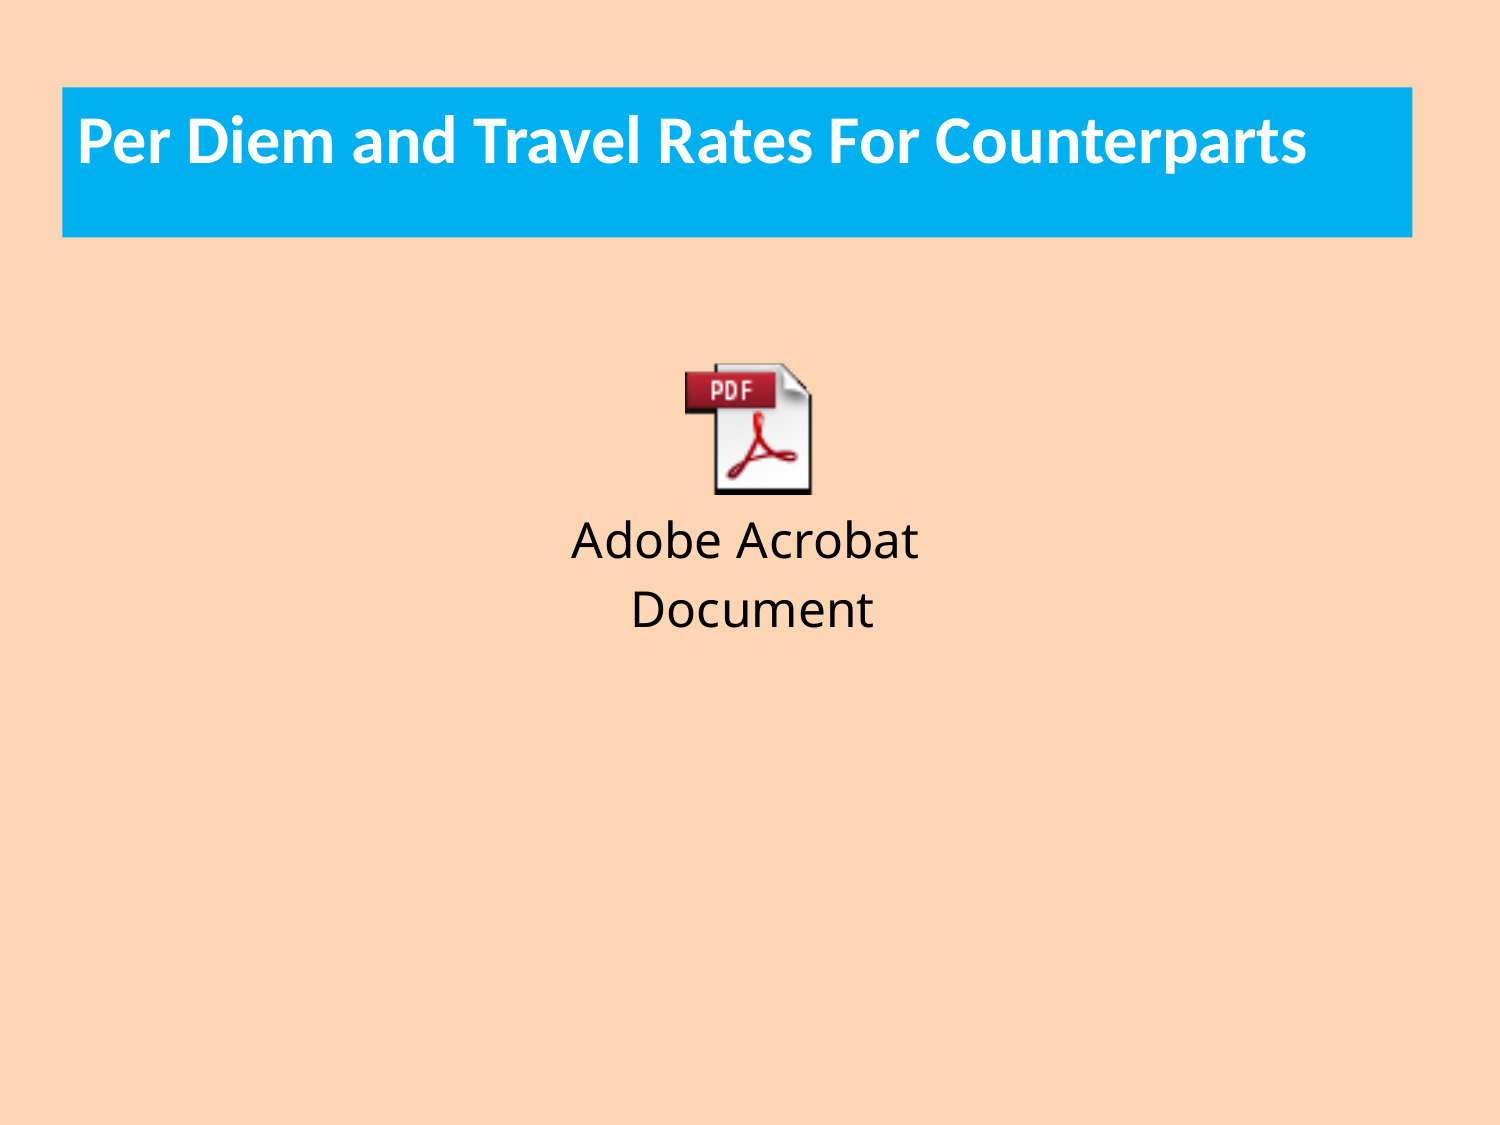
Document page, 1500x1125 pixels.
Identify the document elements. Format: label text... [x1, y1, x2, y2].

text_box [552, 362, 951, 713]
text_box Per Diem and Travel Rates For Counterparts [62, 87, 1413, 238]
